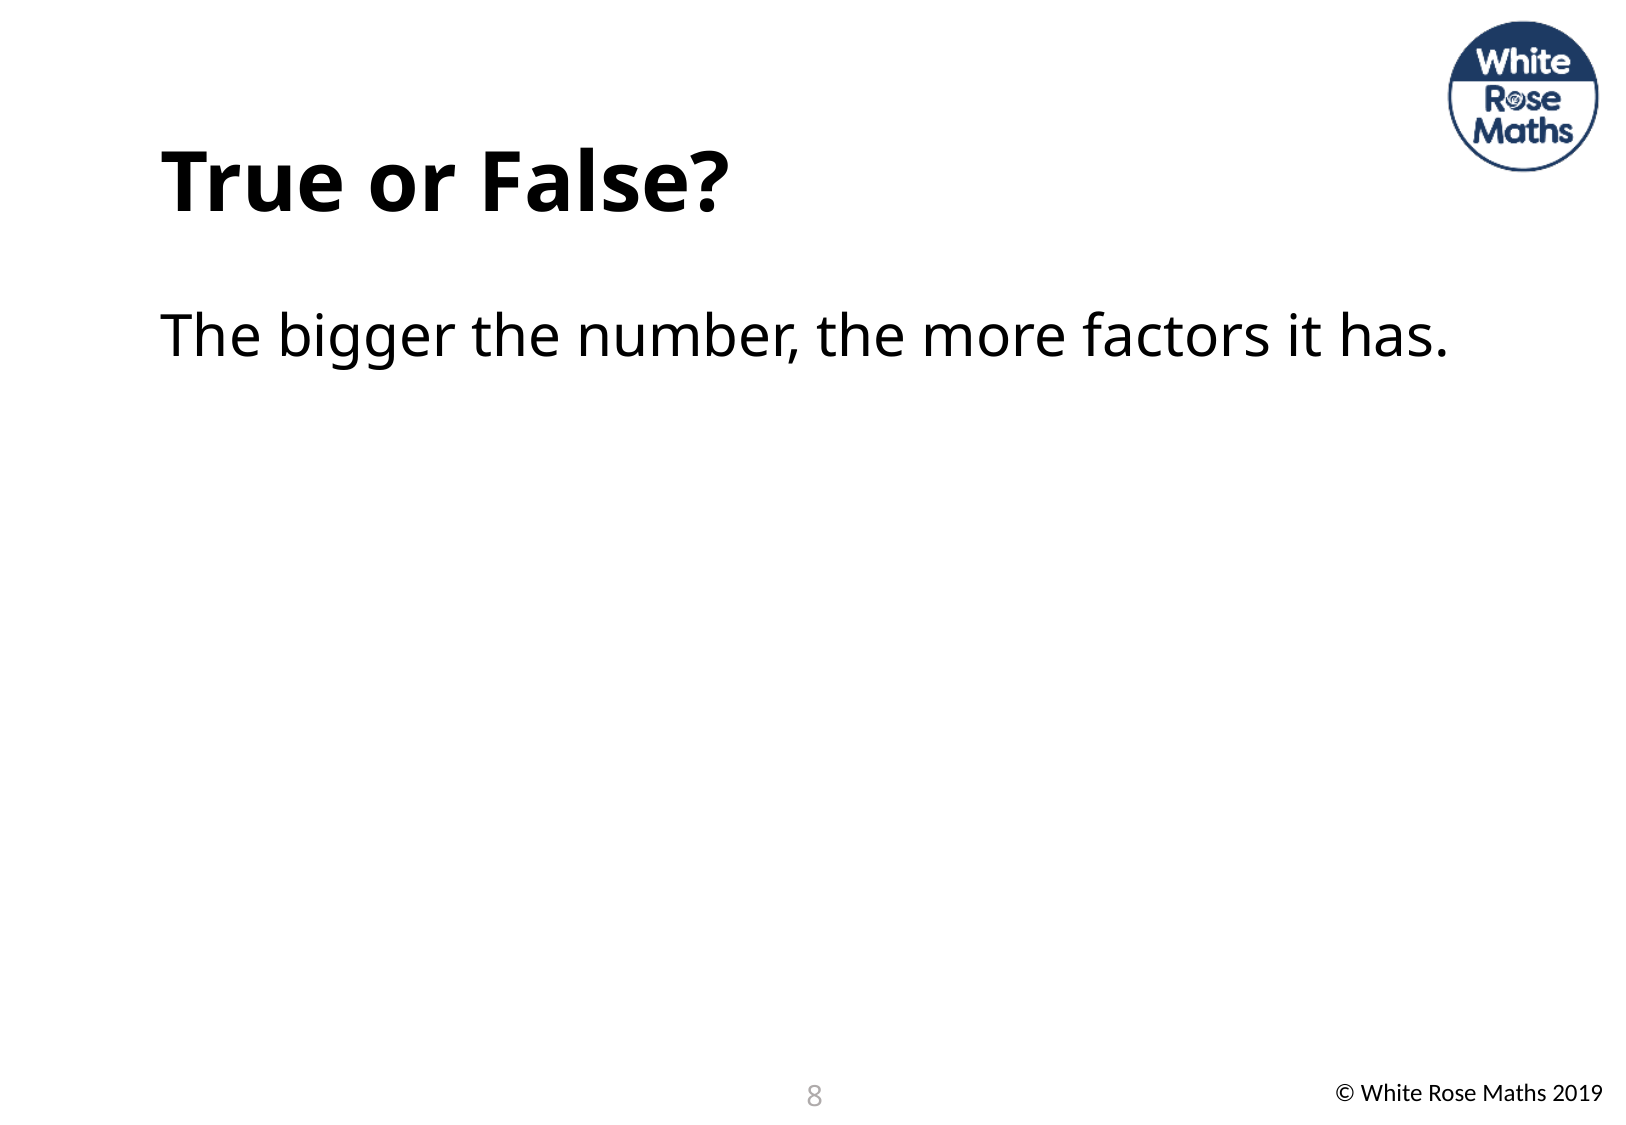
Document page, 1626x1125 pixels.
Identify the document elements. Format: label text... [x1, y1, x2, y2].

text_box True or False? The bigger the number, the more factors it has. [145, 120, 1468, 376]
picture [1444, 17, 1602, 175]
slide_number 8 [776, 1069, 854, 1125]
